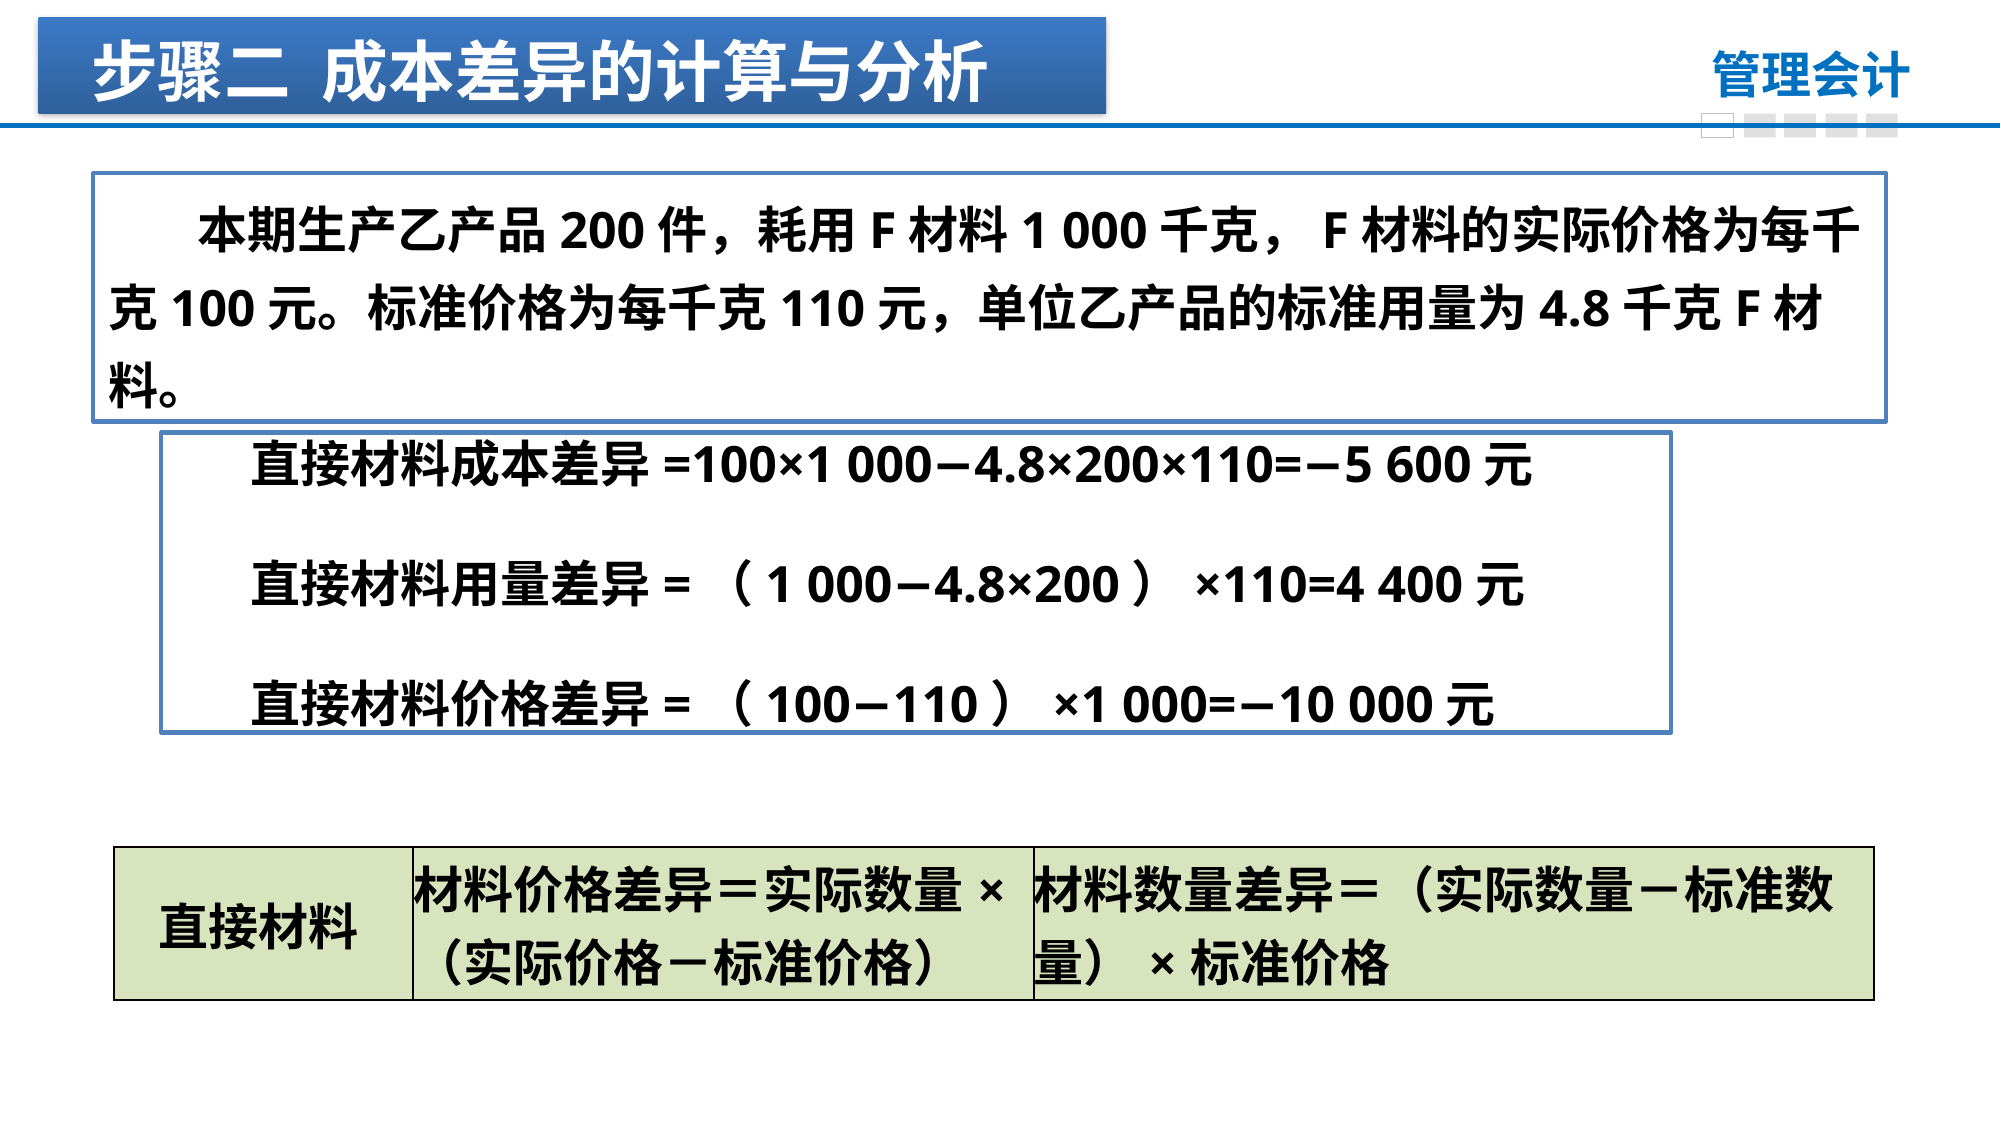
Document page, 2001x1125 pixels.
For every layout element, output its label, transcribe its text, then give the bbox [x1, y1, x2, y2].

table_header 材料数量差异＝（实际数量－标准数量）×标准价格 [1035, 848, 1873, 999]
table_header 材料价格差异＝实际数量× （实际价格－标准价格） [414, 848, 1033, 999]
text_box 直接材料成本差异=100×1 000−4.8×200×110=−5 600元 直接材料用量差异=（1 000−4.8×200）×110=4 400元 直接材料价格差异=（100−110）×1 000=−10 000元 [159, 430, 1673, 735]
text_box 本期生产乙产品200件，耗用F材料1 000千克，F材料的实际价格为每千克100元。标准价格为每千克110元，单位乙产品的标准用量为4.8千克F材料。 [91, 171, 1888, 424]
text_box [38, 17, 1107, 119]
table_header 直接材料 [115, 848, 412, 999]
